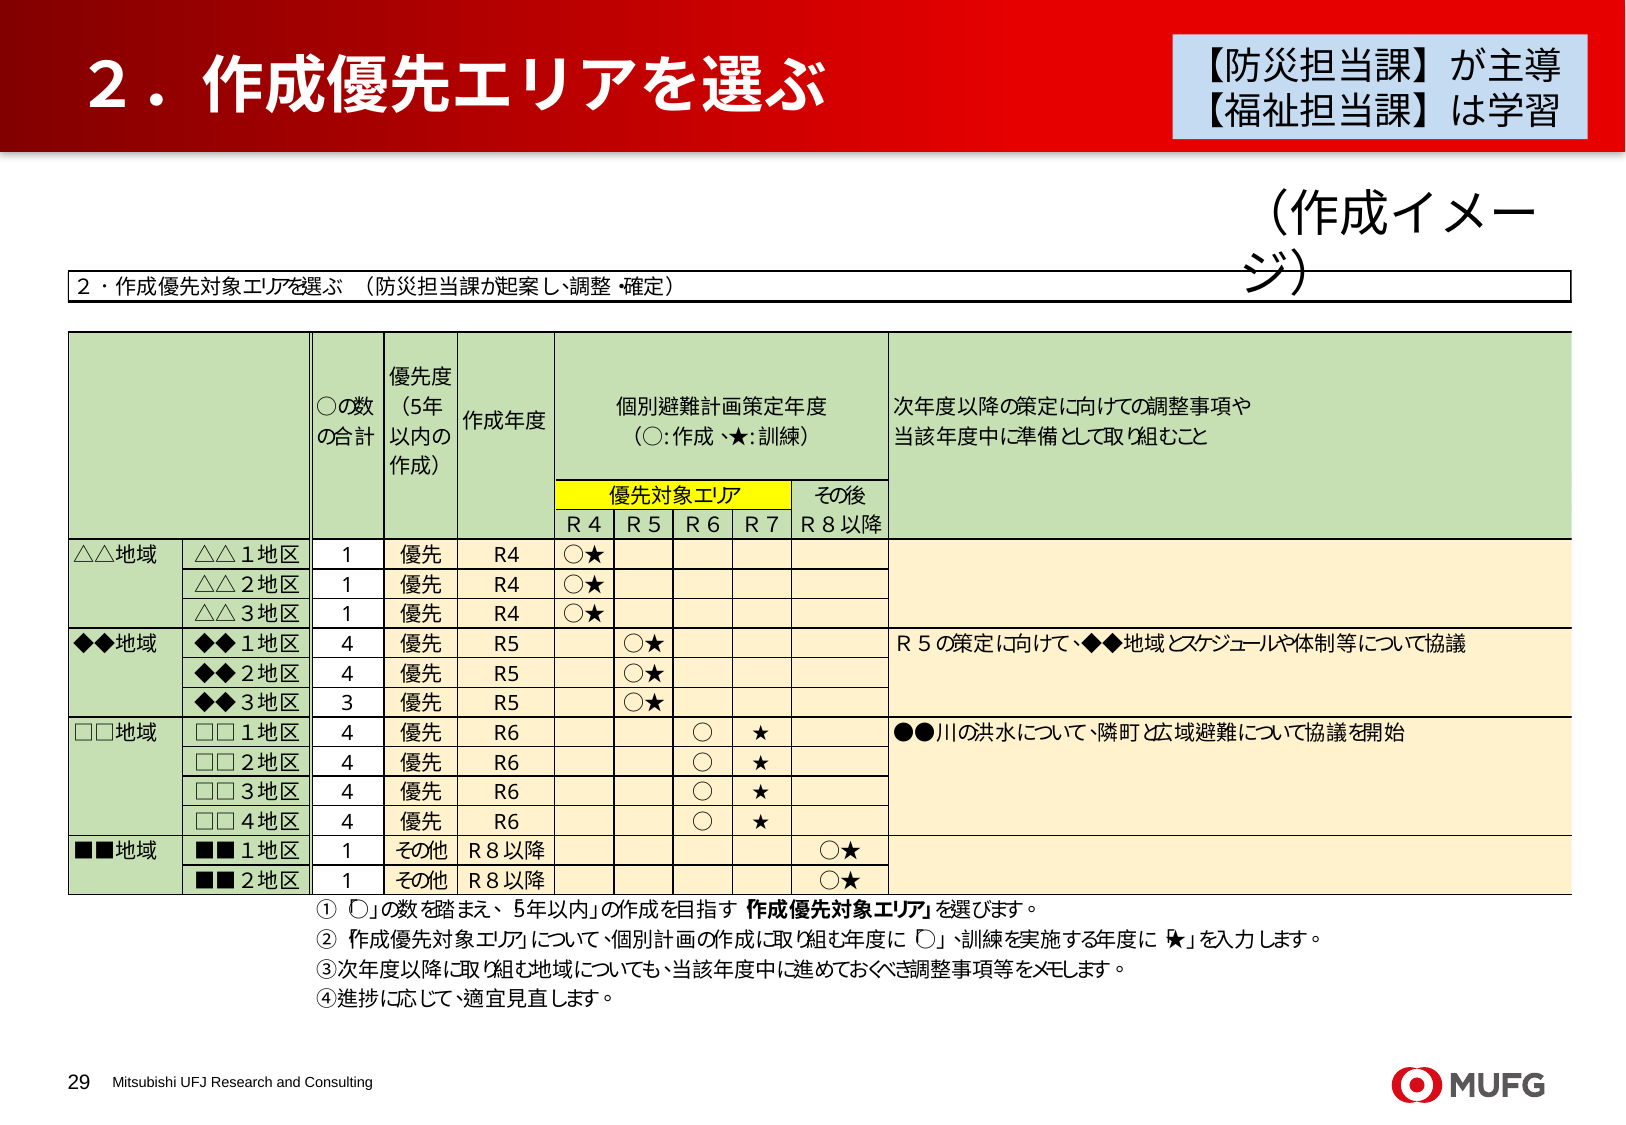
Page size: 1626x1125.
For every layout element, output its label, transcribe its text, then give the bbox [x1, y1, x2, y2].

title ２．作成優先エリアを選ぶ [67, 42, 1172, 120]
text_box （作成イメージ） [1230, 172, 1610, 250]
picture [67, 270, 1574, 1015]
text_box 【防災担当課】が主導 【福祉担当課】は学習 [1172, 34, 1588, 140]
